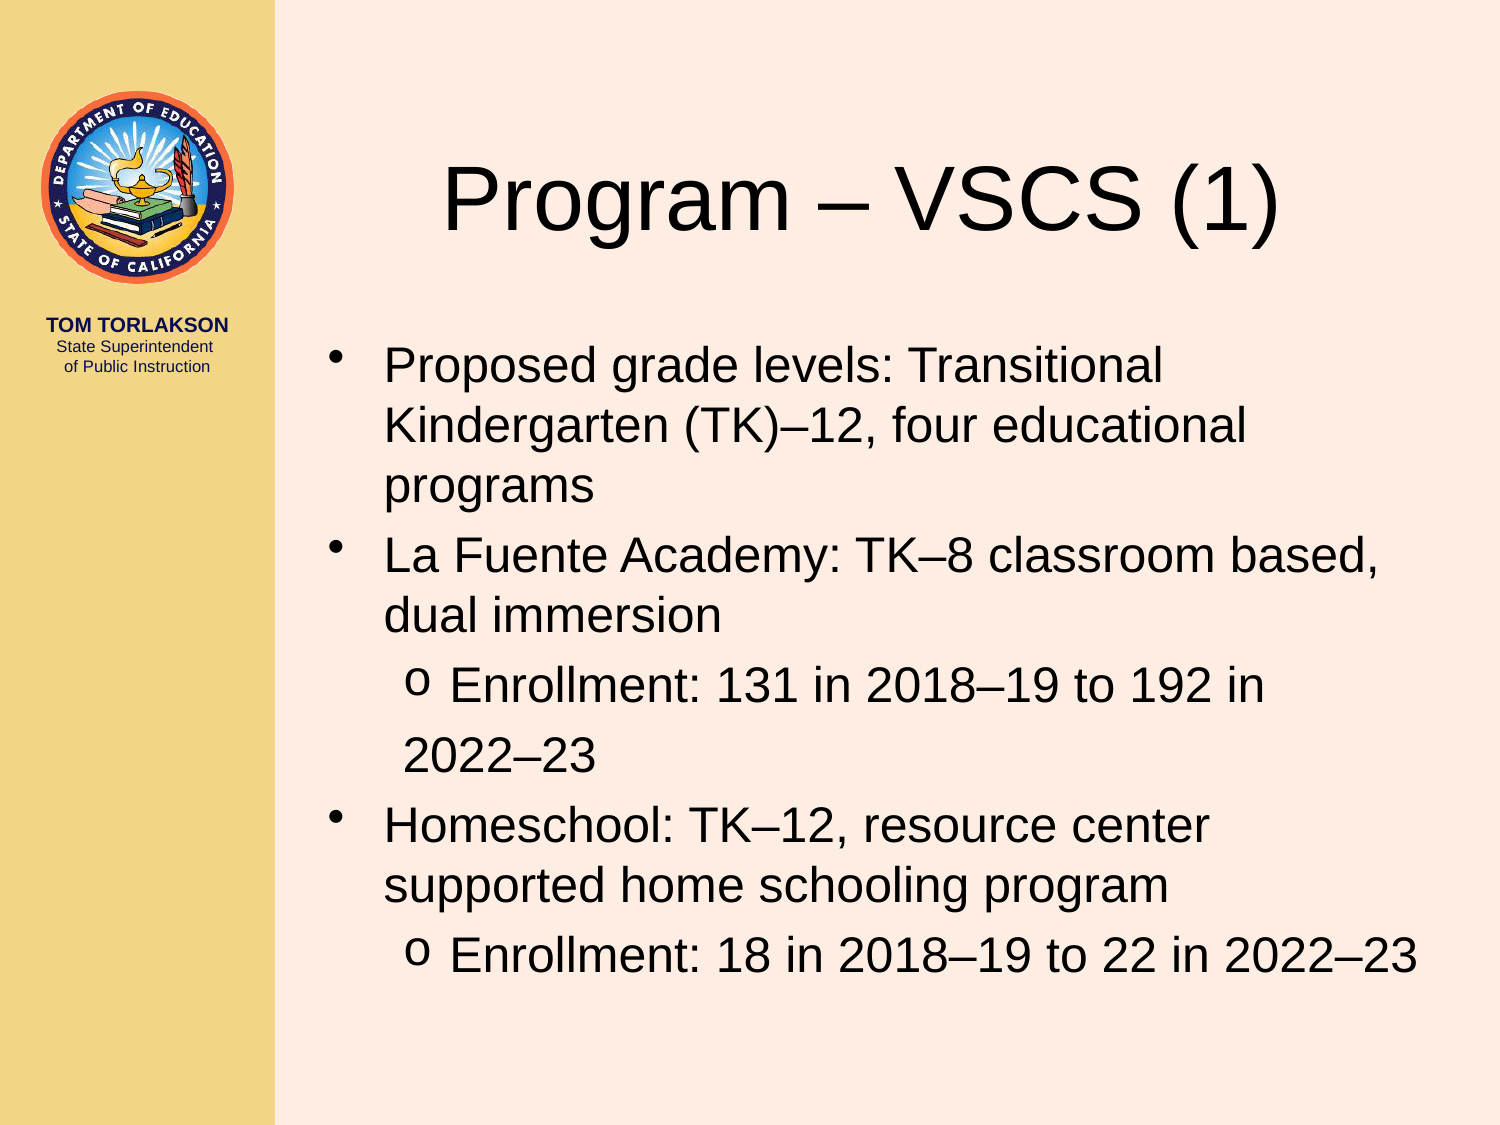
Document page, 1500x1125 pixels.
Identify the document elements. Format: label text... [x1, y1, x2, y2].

title Program – VSCS (1) [312, 99, 1438, 288]
picture [24, 74, 250, 300]
list Proposed grade levels: Transitional Kindergarten (TK)–12, four educational programs La Fuente Academy: TK–8 classroom based, dual immersion Enrollment: 131 in 2018–19 to 192 in 2022–23 Homeschool: TK–12, resource center supported home schooling program Enrollment: 18 in 2018–19 to 22 in 2022–23 [312, 324, 1438, 1000]
